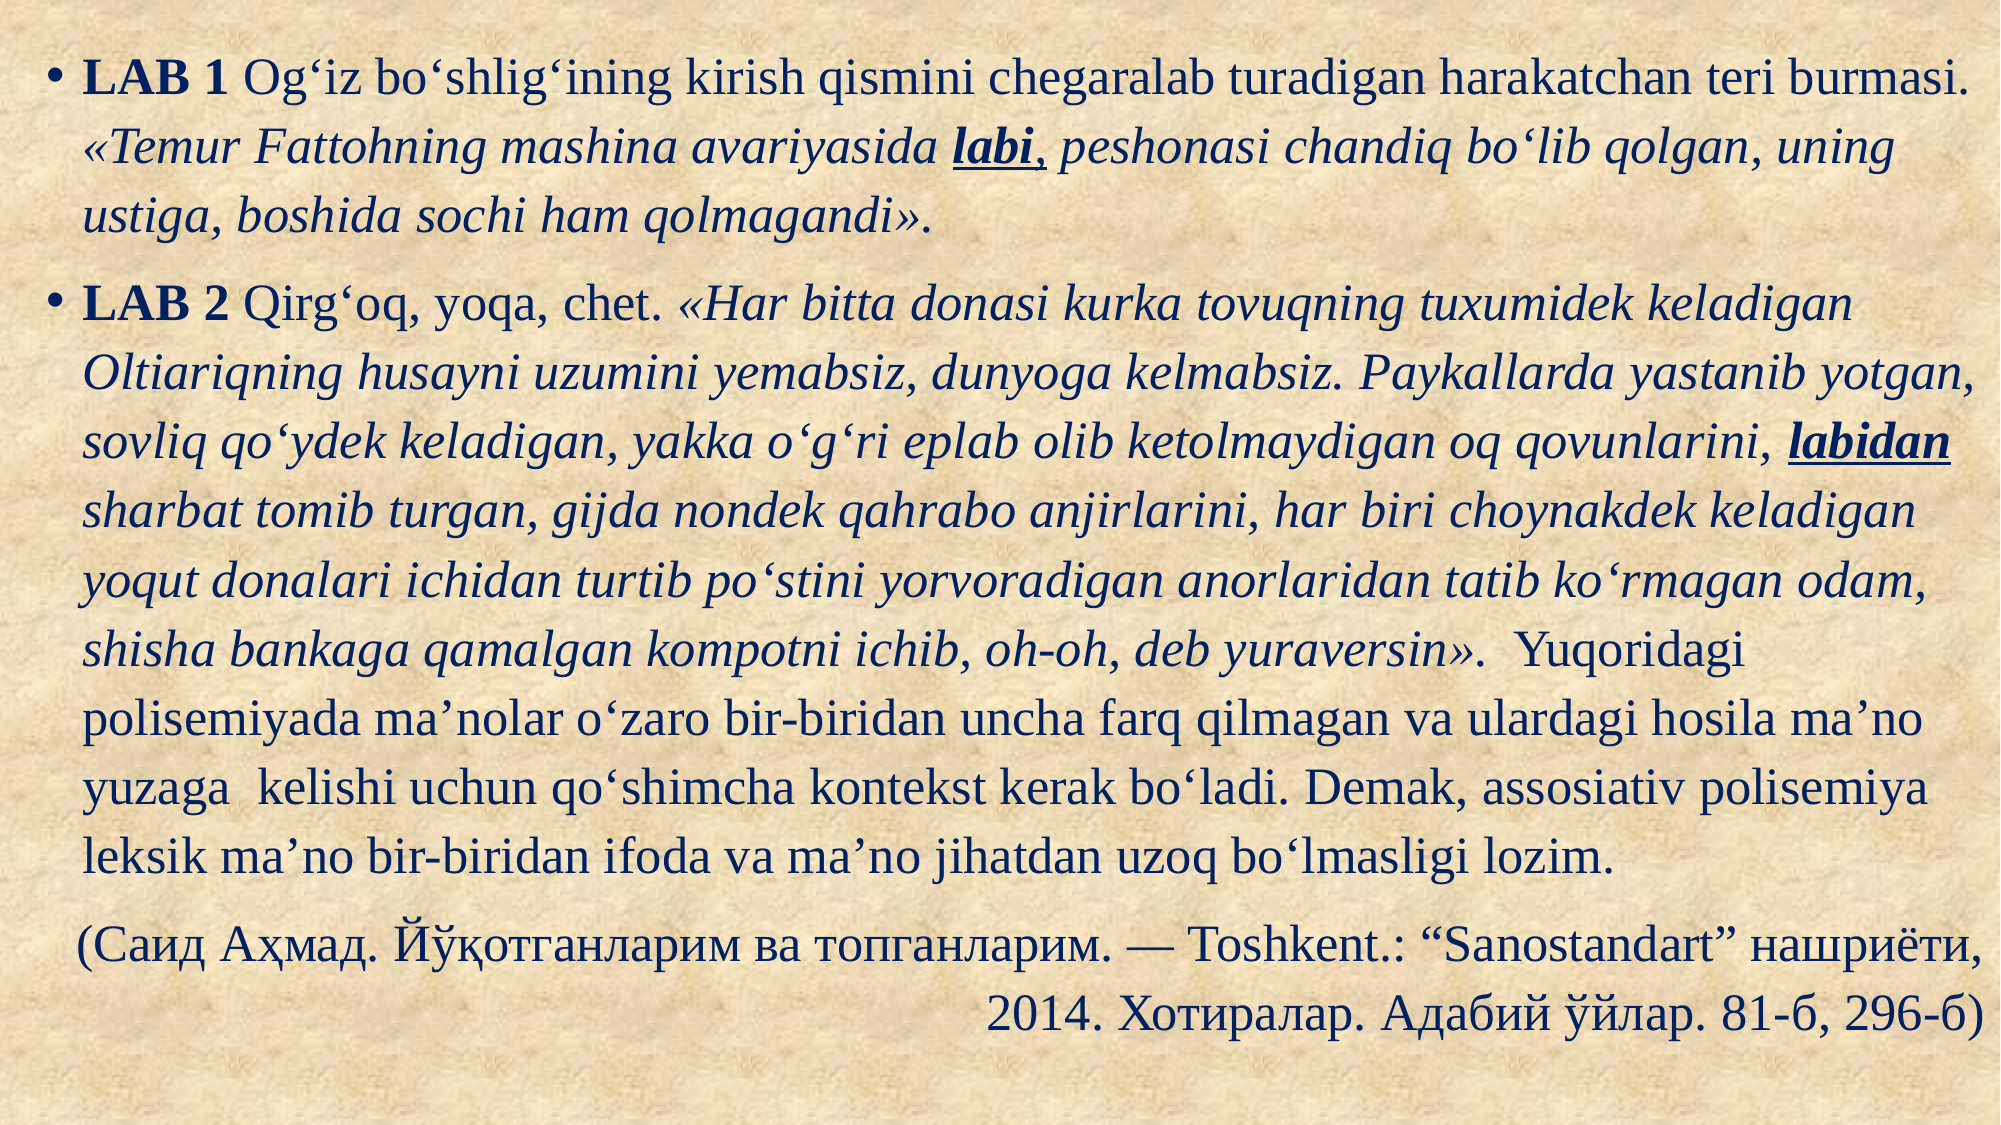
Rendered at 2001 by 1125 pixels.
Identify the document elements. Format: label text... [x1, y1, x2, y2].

picture [0, 0, 2001, 1125]
list LAB 1 Og‘iz bo‘shlig‘ining kirish qismini chegaralab turadigan harakatchan teri burmasi. «Temur Fattohning mashina avariyasida labi, peshonasi chandiq bo‘lib qolgan, uning ustiga, boshida sochi ham qolmagandi». LAB 2 Qirg‘oq, yoqa, chet. «Har bitta donasi kurka tovuqning tuxumidek keladigan Oltiariqning husayni uzumini yemabsiz, dunyoga kelmabsiz. Paykallarda yastanib yotgan, sovliq qo‘ydek keladigan, yakka o‘g‘ri eplab olib ketolmaydigan oq qovunlarini, labidan sharbat tomib turgan, gijda nondek qahrabo anjirlarini, har biri choynakdek keladigan yoqut donalari ichidan turtib po‘stini yorvoradigan anorlaridan tatib ko‘rmagan odam, shisha bankaga qamalgan kompotni ichib, oh-oh, deb yuraversin». Yuqoridagi polisemiyada ma’nolar o‘zaro bir-biridan uncha farq qilmagan va ulardagi hosila ma’no yuzaga kelishi uchun qo‘shimcha kontekst kerak bo‘ladi. Demak, assosiativ polisemiya leksik ma’no bir-biridan ifoda va ma’no jihatdan uzoq bo‘lmasligi lozim. (Саид Аҳмад. Йўқотганларим ва топганларим. — Toshkent.: “Sanostandart” нашриёти, 2014. Хотиралар. Адабий ўйлар. 81-б, 296-б) [30, 28, 2000, 1125]
